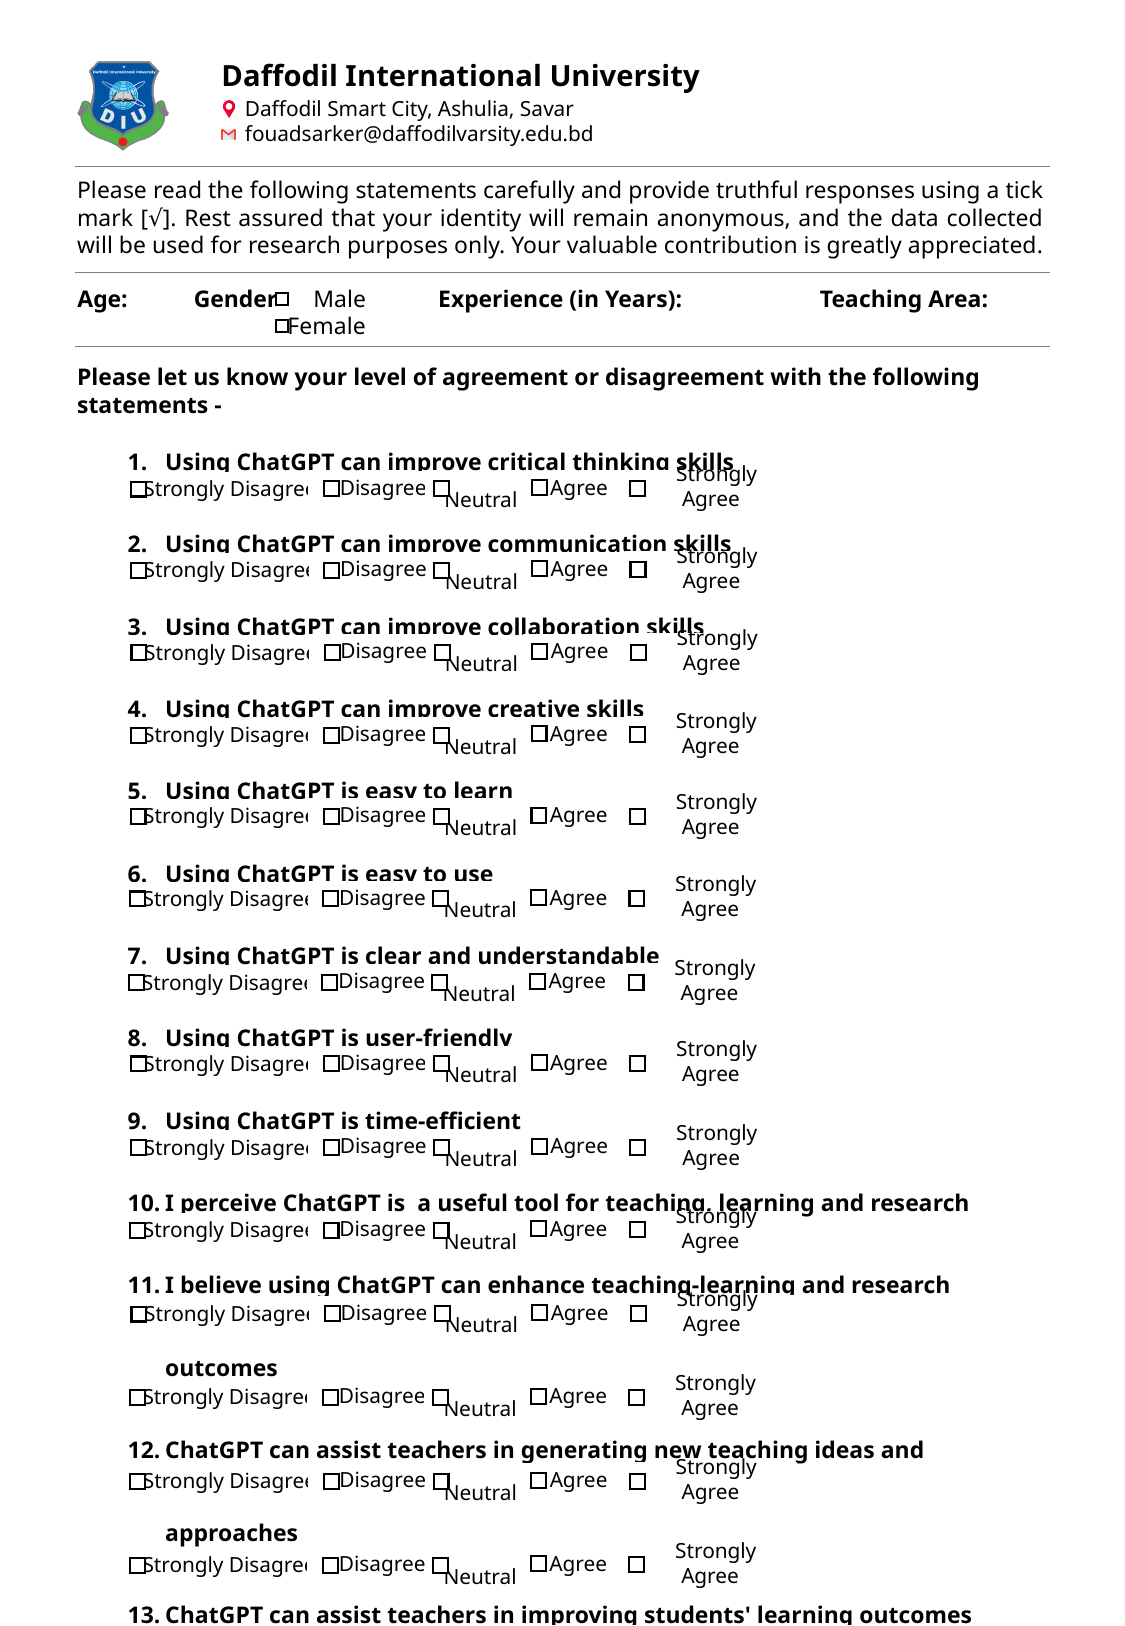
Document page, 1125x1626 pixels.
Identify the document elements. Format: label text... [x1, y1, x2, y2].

text_box [275, 319, 289, 333]
text_box Disagree [308, 881, 425, 913]
text_box Neutral [425, 1046, 522, 1078]
text_box [434, 644, 451, 661]
text_box [322, 890, 339, 907]
text_box [322, 1557, 339, 1574]
text_box [432, 1557, 449, 1574]
text_box Disagree [309, 552, 426, 584]
text_box [531, 560, 548, 577]
text_box [324, 644, 341, 661]
text_box [530, 889, 547, 906]
text_box Disagree [308, 1212, 425, 1244]
text_box Strongly Agree [624, 880, 797, 912]
text_box Strongly Disagree [121, 1464, 332, 1497]
text_box [433, 1139, 450, 1156]
text_box Disagree [308, 471, 425, 503]
text_box [323, 1139, 340, 1156]
text_box [322, 1389, 339, 1406]
text_box Strongly Agree [625, 551, 798, 583]
text_box [629, 726, 646, 743]
text_box Disagree [308, 717, 425, 749]
text_box Neutral [426, 552, 537, 585]
text_box [530, 1472, 547, 1489]
text_box Strongly Agree [624, 1546, 797, 1579]
text_box Strongly Disagree [121, 1213, 332, 1245]
text_box Strongly Agree [623, 1378, 797, 1411]
text_box [629, 1473, 646, 1490]
text_box [130, 562, 147, 579]
text_box [629, 1139, 646, 1156]
text_box Agree [522, 717, 636, 749]
text_box [433, 562, 450, 579]
text_box [323, 1055, 340, 1072]
text_box Agree [522, 471, 636, 503]
picture [221, 127, 236, 142]
text_box [530, 1388, 547, 1405]
text_box Neutral [425, 1547, 535, 1580]
text_box Strongly Agree [625, 1295, 798, 1327]
text_box Agree [522, 1129, 636, 1162]
text_box Agree [522, 798, 636, 831]
text_box Agree [522, 1046, 636, 1078]
text_box Neutral [426, 635, 523, 667]
text_box [130, 1306, 147, 1323]
text_box [529, 973, 546, 990]
text_box Disagree [308, 1463, 425, 1496]
text_box [323, 1473, 340, 1490]
picture [220, 100, 238, 118]
text_box [628, 1556, 645, 1573]
text_box Strongly Agree [623, 963, 796, 996]
text_box Age: Gender Male Experience (in Years): Teaching Area: Female [62, 276, 1060, 347]
text_box [323, 808, 340, 825]
text_box [128, 974, 145, 991]
text_box Disagree [307, 1379, 424, 1412]
text_box [323, 562, 340, 579]
text_box Strongly Disagree [121, 799, 333, 832]
text_box [531, 1138, 548, 1155]
text_box Strongly Agree [624, 1462, 797, 1495]
text_box Strongly Agree [625, 633, 798, 666]
text_box Agree [522, 1463, 635, 1496]
text_box [130, 727, 147, 744]
text_box Please let us know your level of agreement or disagreement with the following statements - [62, 355, 1050, 426]
text_box Strongly Disagree [121, 1380, 332, 1413]
text_box [130, 481, 147, 498]
text_box [433, 808, 450, 825]
text_box Neutral [426, 1296, 523, 1328]
text_box Using ChatGPT can improve critical thinking skills Using ChatGPT can improve communication skills Using ChatGPT can improve collaboration skills Using ChatGPT can improve creative skills Using ChatGPT is easy to learn Using ChatGPT is easy to use Using ChatGPT is clear and understandable Using ChatGPT is user-friendly Using ChatGPT is time-efficient I perceive ChatGPT is a useful tool for teaching, learning and research I believe using ChatGPT can enhance teaching-learning and research outcomes ChatGPT can assist teachers in generating new teaching ideas and approaches ChatGPT can assist teachers in improving students' learning outcomes I have a positive attitude towards using ChatGPT for teaching-learning and research [112, 384, 1068, 1625]
text_box [629, 480, 646, 497]
picture [74, 58, 171, 154]
text_box Strongly Disagree [122, 635, 334, 668]
text_box [531, 725, 548, 742]
text_box Strongly Disagree [121, 718, 333, 750]
text_box [629, 808, 646, 825]
text_box [129, 1473, 146, 1490]
text_box Disagree [308, 798, 425, 831]
text_box [629, 1055, 646, 1072]
text_box Strongly Agree [625, 1128, 798, 1161]
text_box [630, 1305, 647, 1322]
text_box Disagree [309, 1296, 426, 1328]
text_box Neutral [425, 1463, 522, 1496]
text_box Disagree [309, 634, 459, 667]
text_box Strongly Disagree [122, 553, 333, 585]
text_box Neutral [425, 798, 522, 831]
text_box [432, 1389, 449, 1406]
text_box [129, 1557, 146, 1574]
text_box Daffodil International University [206, 50, 770, 100]
text_box Strongly Disagree [122, 1297, 334, 1329]
text_box [530, 1555, 547, 1572]
text_box Daffodil Smart City, Ashulia, Savar fouadsarker@daffodilvarsity.edu.bd [207, 88, 771, 154]
text_box [531, 643, 548, 660]
text_box [431, 974, 448, 991]
text_box Disagree [308, 1046, 425, 1078]
text_box Strongly Disagree [120, 965, 331, 998]
text_box Strongly Agree [624, 716, 797, 748]
text_box [433, 1222, 450, 1239]
text_box [130, 644, 147, 661]
text_box [433, 1473, 450, 1490]
text_box Strongly Disagree [121, 472, 333, 504]
text_box Neutral [425, 1212, 536, 1245]
text_box [628, 974, 645, 991]
text_box [129, 1389, 146, 1406]
text_box [275, 292, 289, 306]
text_box [324, 1305, 341, 1322]
text_box [433, 480, 450, 497]
text_box Strongly Disagree [121, 882, 332, 914]
text_box [323, 480, 340, 497]
text_box Strongly Agree [624, 797, 797, 830]
text_box Strongly Disagree [122, 1130, 333, 1163]
text_box [629, 561, 647, 578]
text_box [433, 1055, 450, 1072]
text_box [434, 1305, 451, 1322]
text_box [531, 479, 548, 496]
text_box [530, 1220, 547, 1237]
text_box Neutral [425, 471, 522, 503]
text_box Agree [523, 552, 636, 584]
text_box [629, 1221, 646, 1238]
text_box Agree [522, 1212, 635, 1244]
text_box [531, 1304, 548, 1321]
text_box [129, 1222, 146, 1239]
text_box [630, 644, 647, 661]
text_box Strongly Agree [624, 1045, 798, 1077]
text_box [432, 890, 449, 907]
text_box Agree [521, 964, 634, 997]
text_box Neutral [425, 881, 521, 913]
text_box Agree [521, 881, 635, 913]
text_box [130, 1055, 147, 1072]
text_box [530, 807, 547, 824]
text_box Disagree [307, 964, 457, 997]
text_box Strongly Disagree [121, 1548, 332, 1580]
text_box Neutral [426, 1130, 522, 1162]
text_box Neutral [424, 965, 521, 997]
text_box [323, 1222, 340, 1239]
text_box Agree [523, 634, 637, 667]
text_box Strongly Disagree [122, 1047, 333, 1079]
text_box [628, 890, 645, 907]
text_box [433, 727, 450, 744]
text_box Strongly Agree [624, 470, 798, 502]
text_box [628, 1389, 645, 1406]
text_box Disagree [308, 1129, 458, 1162]
text_box Agree [521, 1379, 635, 1412]
text_box Please read the following statements carefully and provide truthful responses using a tick mark [√]. Rest assured that your identity will remain anonymous, and the data collected will be used for research purposes only. Your valuable contribution is greatly appreciated. [62, 168, 1060, 266]
text_box Agree [521, 1547, 624, 1579]
text_box [321, 974, 338, 991]
text_box [129, 890, 146, 907]
text_box Disagree [307, 1547, 425, 1579]
text_box [130, 808, 147, 825]
text_box Agree [523, 1296, 637, 1328]
text_box Strongly Agree [624, 1211, 797, 1243]
text_box Neutral [425, 717, 536, 750]
text_box [323, 727, 340, 744]
text_box [531, 1054, 548, 1071]
text_box [130, 1139, 147, 1156]
text_box Neutral [424, 1379, 521, 1412]
